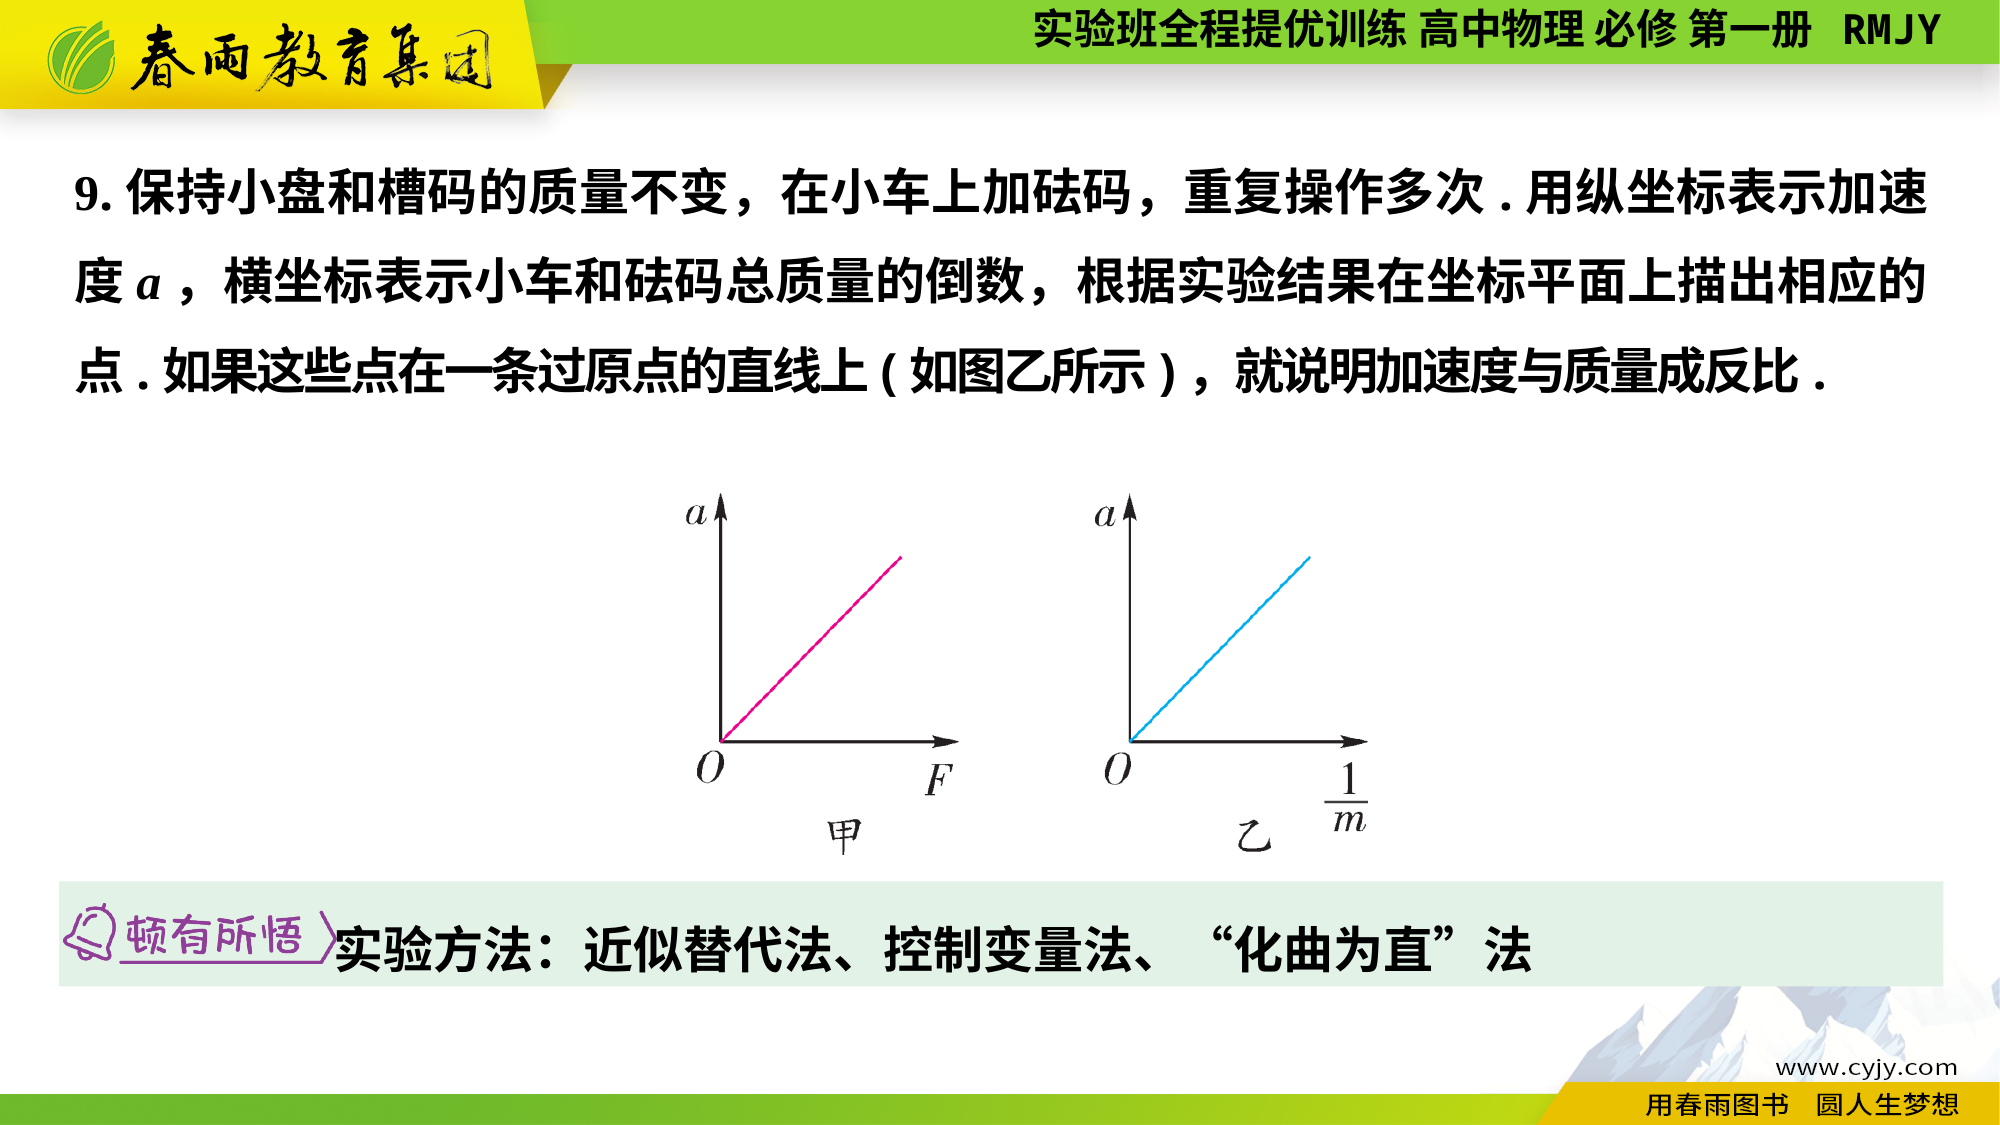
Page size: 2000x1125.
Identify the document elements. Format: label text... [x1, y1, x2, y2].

picture [0, 0, 2000, 1125]
text_box 实验方法：近似替代法、控制变量法、“化曲为直”法 [59, 881, 1944, 987]
